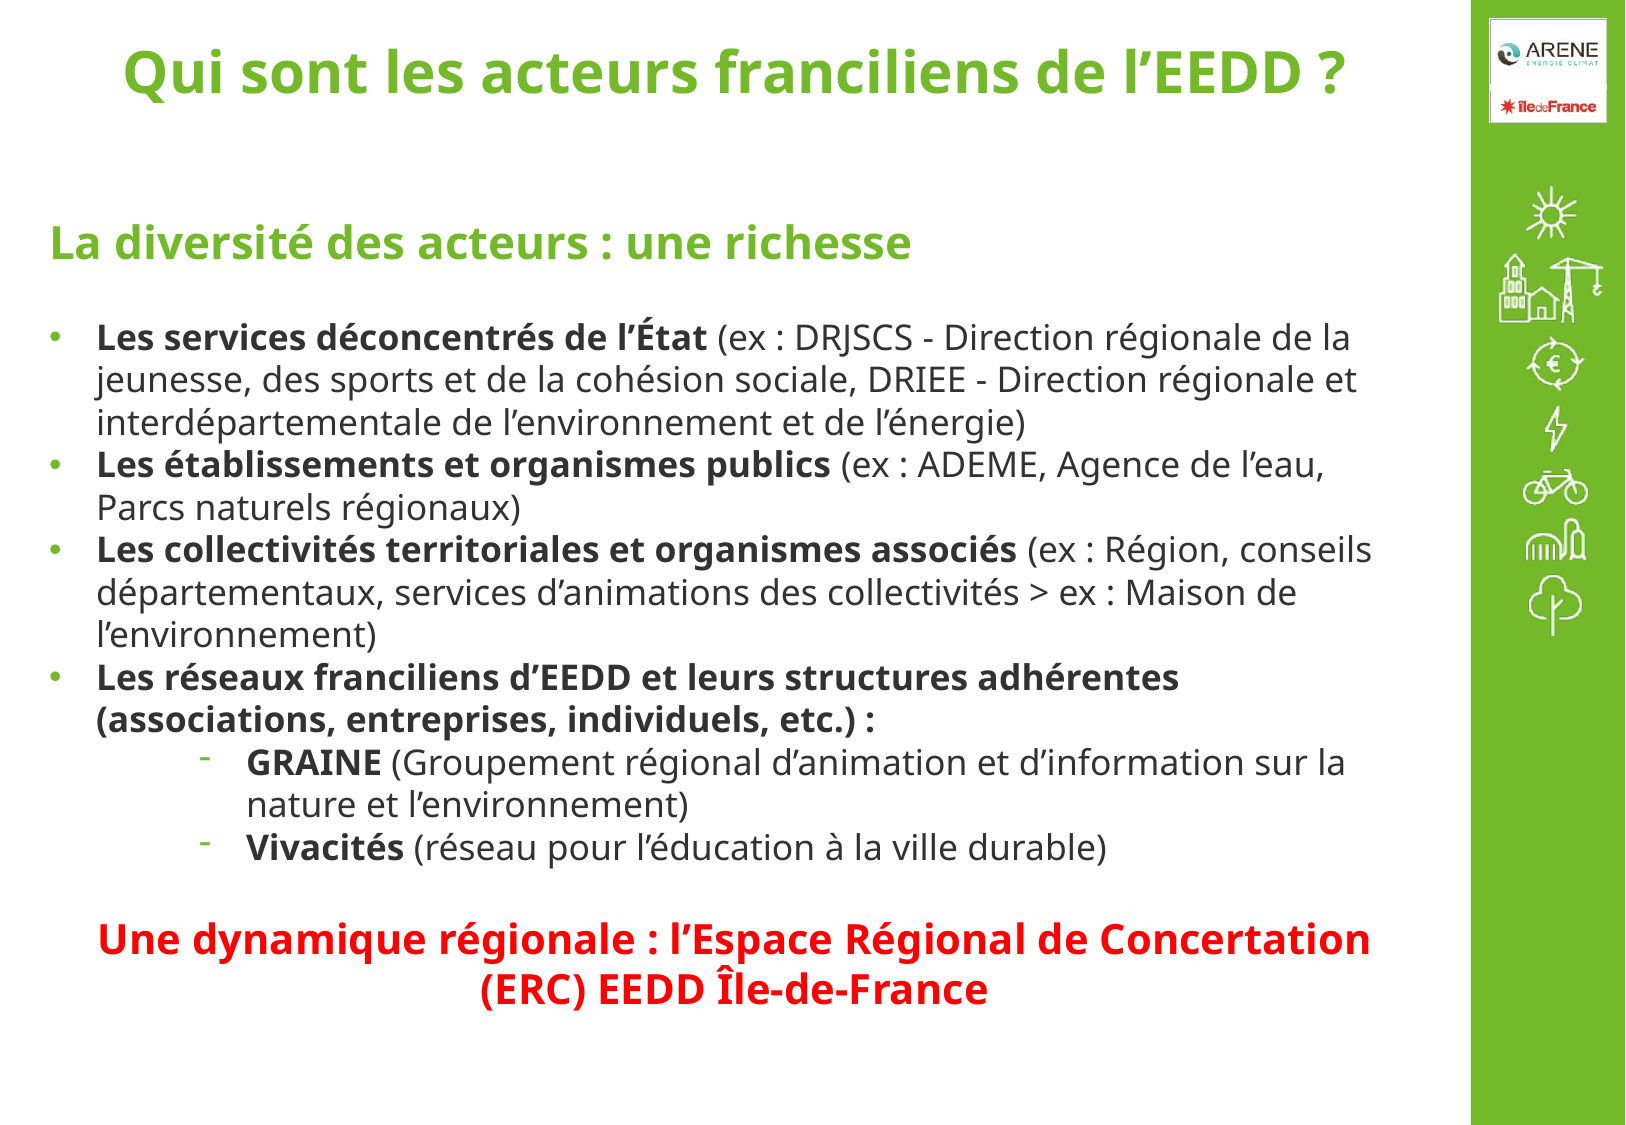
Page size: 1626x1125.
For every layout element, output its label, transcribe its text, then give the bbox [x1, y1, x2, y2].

text_box Qui sont les acteurs franciliens de l’EEDD ? [34, 35, 1436, 144]
picture [1499, 186, 1603, 636]
text_box La diversité des acteurs : une richesse Les services déconcentrés de l’État (ex : DRJSCS - Direction régionale de la jeunesse, des sports et de la cohésion sociale, DRIEE - Direction régionale et interdépartementale de l’environnement et de l’énergie) Les établissements et organismes publics (ex : ADEME, Agence de l’eau, Parcs naturels régionaux) Les collectivités territoriales et organismes associés (ex : Région, conseils départementaux, services d’animations des collectivités > ex : Maison de l’environnement) Les réseaux franciliens d’EEDD et leurs structures adhérentes (associations, entreprises, individuels, etc.) : GRAINE (Groupement régional d’animation et d’information sur la nature et l’environnement) Vivacités (réseau pour l’éducation à la ville durable) Une dynamique régionale : l’Espace Régional de Concertation (ERC) EEDD Île-de-France [34, 202, 1436, 1125]
picture [1489, 18, 1607, 123]
